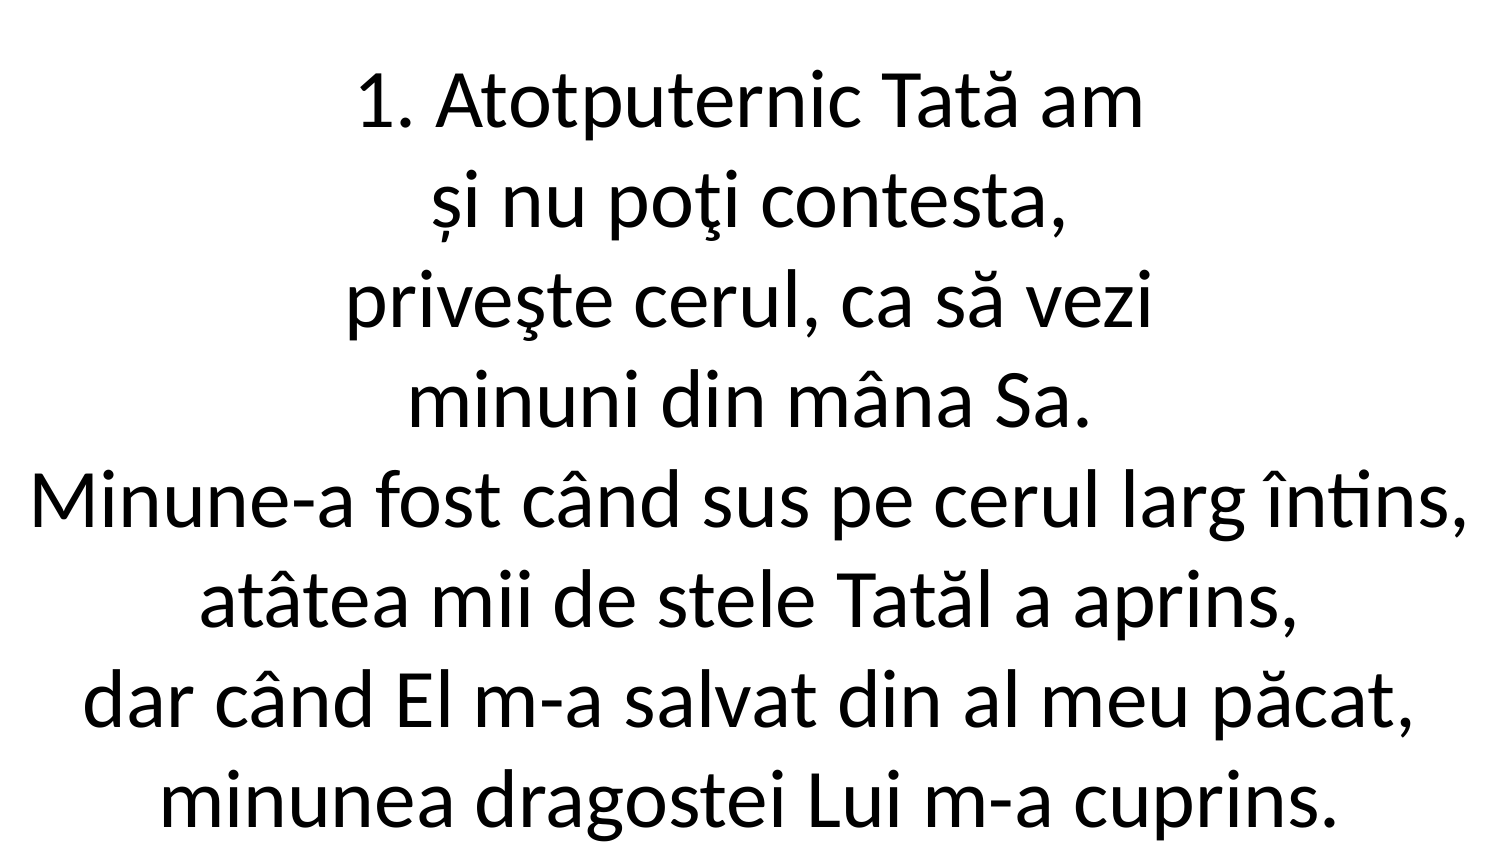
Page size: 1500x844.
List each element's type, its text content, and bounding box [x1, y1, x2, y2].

text_box 1. Atotputernic Tată am și nu poţi contesta, priveşte cerul, ca să vezi minuni din mâna Sa. Minune-a fost când sus pe cerul larg întins, atâtea mii de stele Tatăl a aprins, dar când El m-a salvat din al meu păcat, minunea dragostei Lui m-a cuprins. [13, 0, 1487, 844]
